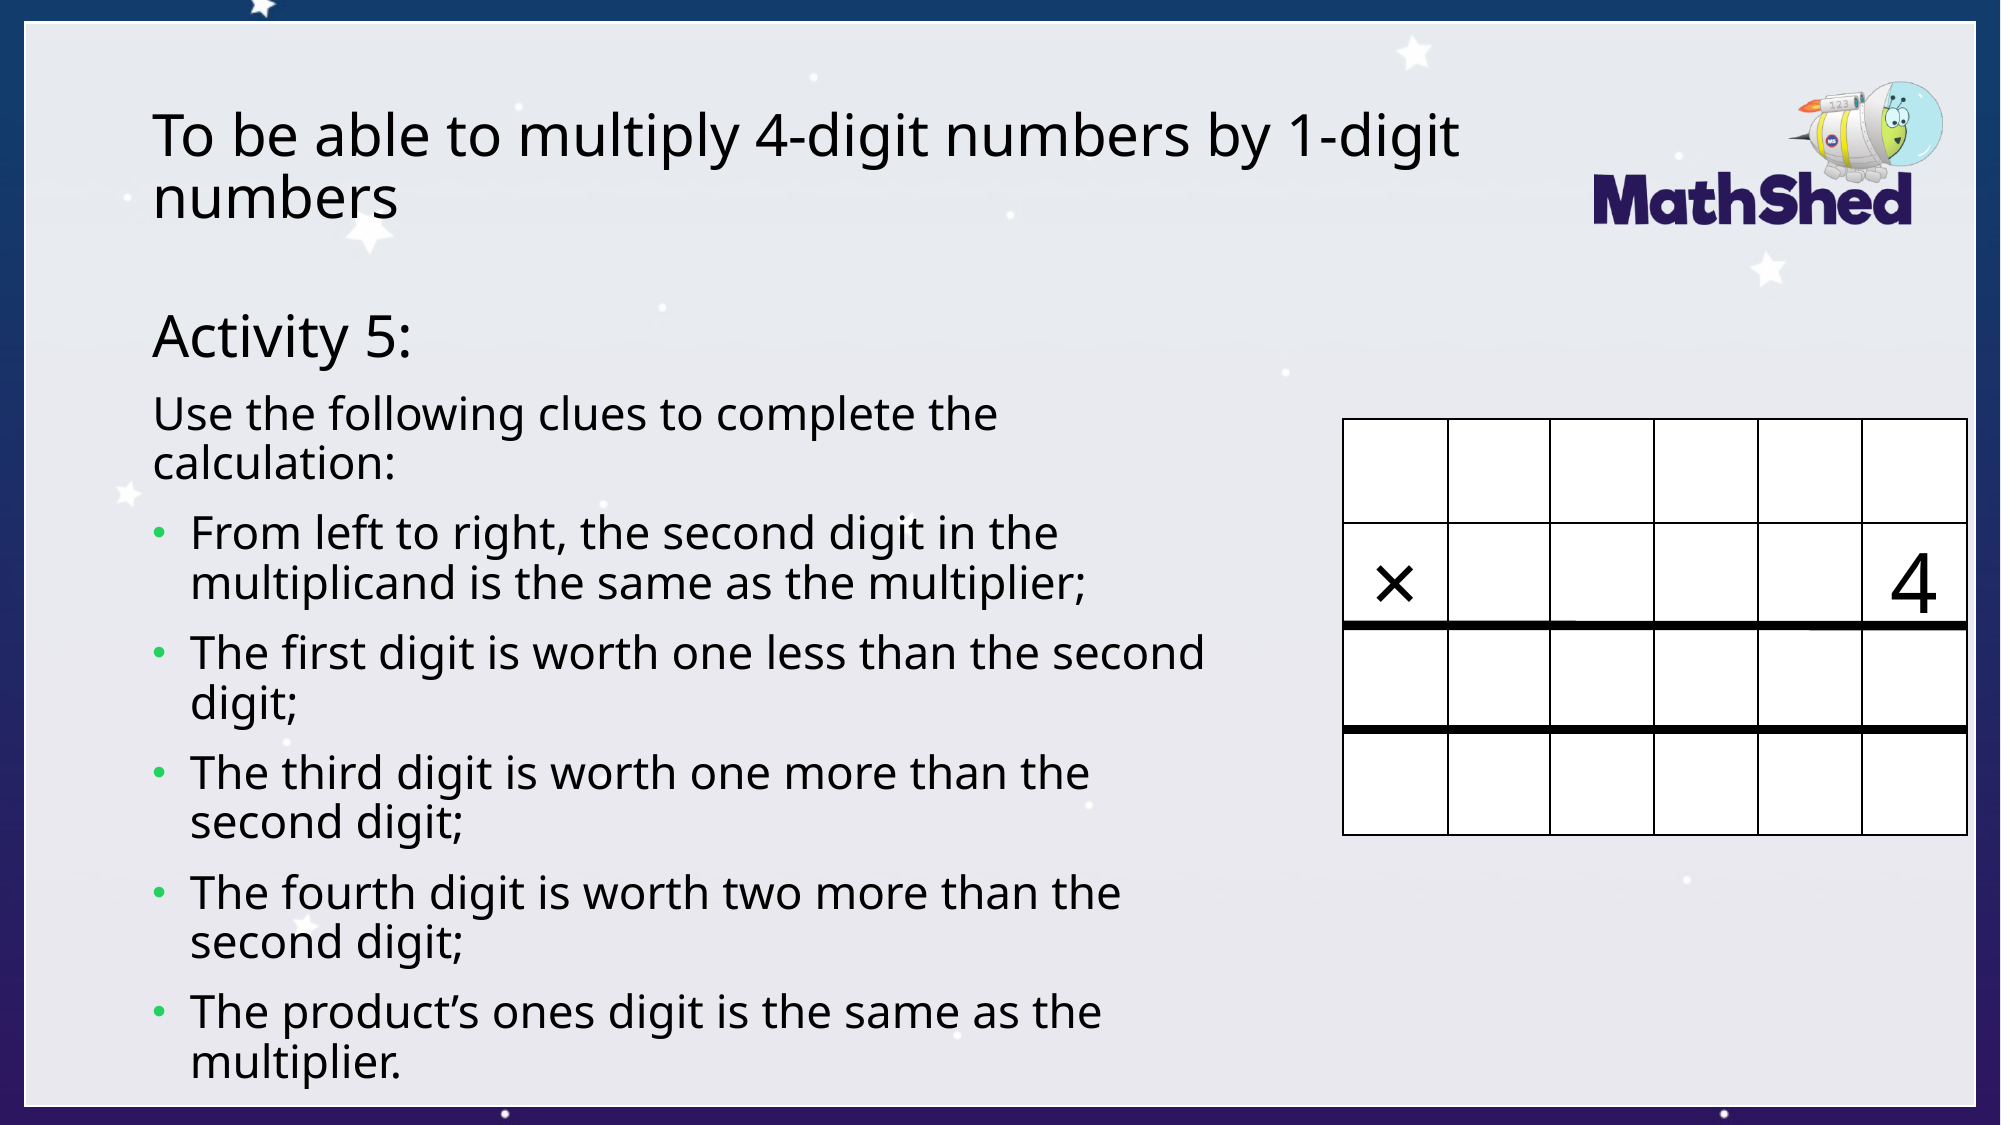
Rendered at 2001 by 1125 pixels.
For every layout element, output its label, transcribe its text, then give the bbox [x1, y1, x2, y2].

picture [0, 0, 2001, 1125]
text_box [1342, 626, 1449, 730]
text_box 6 [1861, 418, 1968, 522]
text_box 2 [1653, 734, 1757, 836]
text_box [1861, 730, 1968, 836]
title To be able to multiply 4-digit numbers by 1-digit numbers [137, 59, 1578, 278]
text_box 3 [1549, 631, 1653, 725]
text_box [1342, 418, 1449, 522]
list Activity 5: Use the following clues to complete the calculation: From left to right, the second digit in the multiplicand is the same as the multiplier; The first digit is worth one less than the second digit; The third digit is worth one more than the second digit; The fourth digit is worth two more than the second digit; The product’s ones digit is the same as the multiplier. [137, 299, 1269, 1014]
text_box × [1342, 522, 1449, 626]
text_box [1549, 522, 1653, 620]
text_box [1342, 730, 1449, 836]
text_box 2 [1757, 631, 1861, 725]
text_box [1757, 522, 1861, 620]
text_box [1449, 418, 1549, 522]
text_box 5 [1757, 418, 1861, 522]
text_box 1 [1449, 631, 1549, 725]
text_box 1 [1549, 734, 1653, 836]
text_box 3 [1549, 418, 1653, 522]
text_box [1653, 522, 1757, 620]
text_box 4 [1861, 626, 1968, 730]
text_box 8 [1653, 631, 1757, 725]
text_box [1449, 522, 1549, 620]
text_box [1449, 734, 1553, 835]
text_box 4 [1861, 522, 1968, 626]
text_box 4 [1653, 418, 1757, 522]
text_box 2 [1757, 734, 1861, 836]
